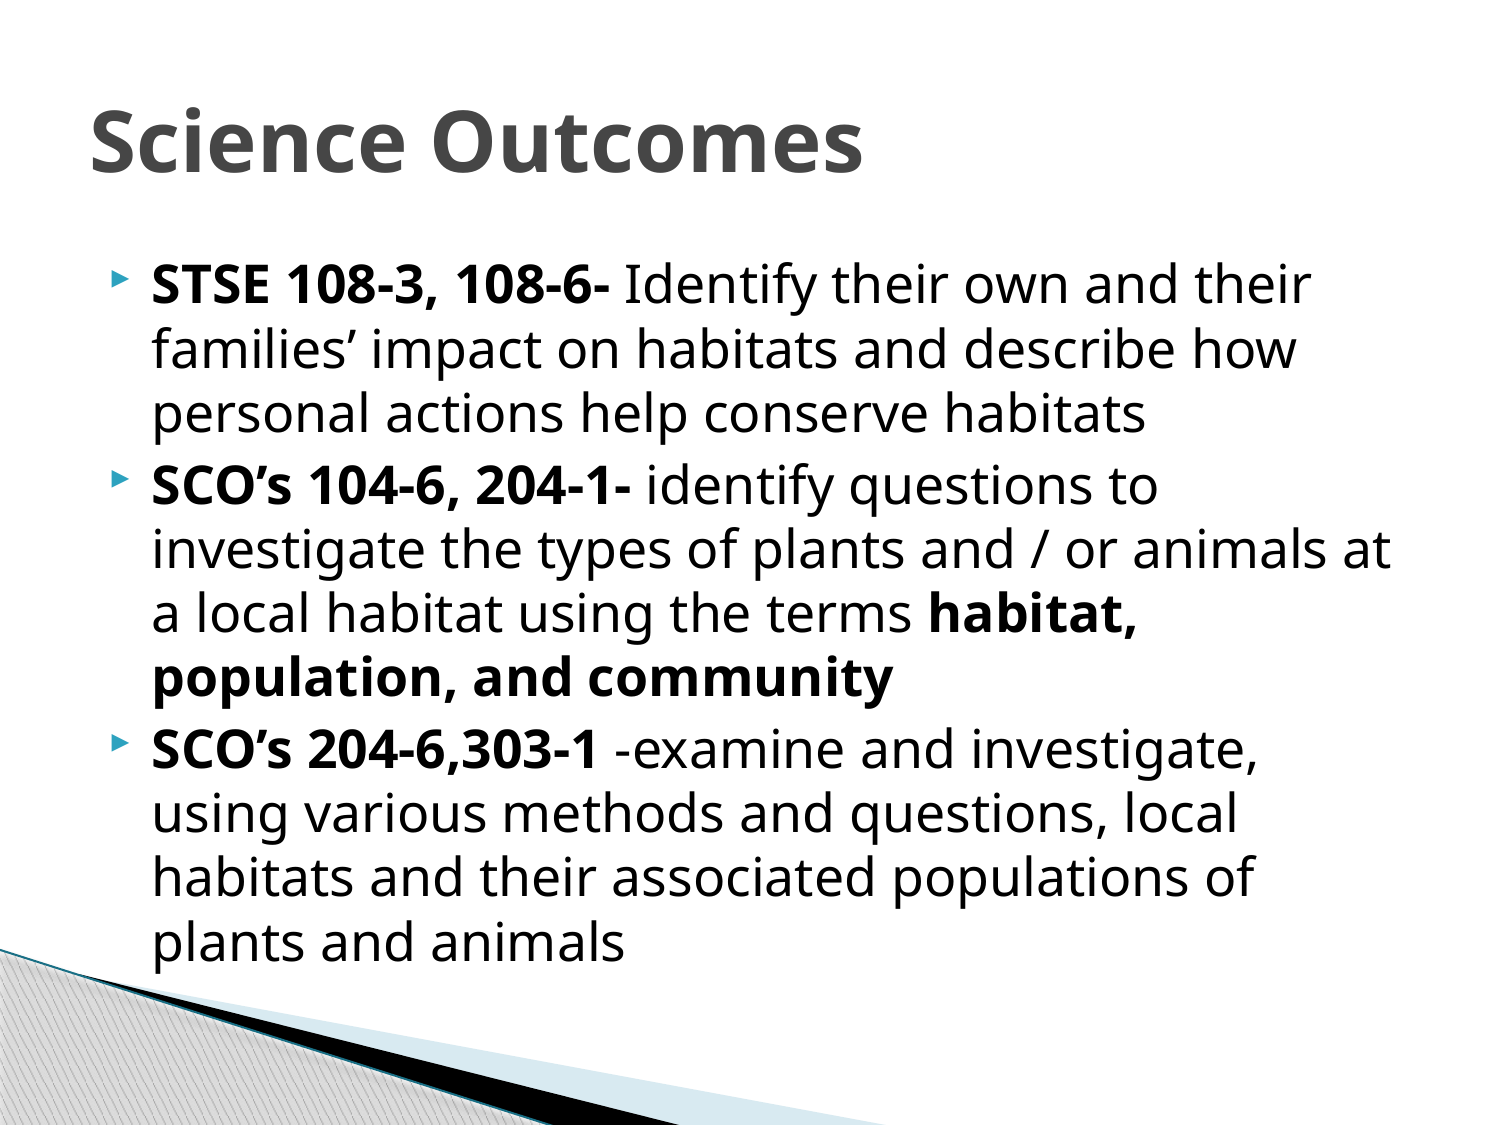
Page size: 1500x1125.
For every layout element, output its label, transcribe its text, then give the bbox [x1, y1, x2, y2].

list STSE 108-3, 108-6- Identify their own and their families’ impact on habitats and describe how personal actions help conserve habitats SCO’s 104-6, 204-1- identify questions to investigate the types of plants and / or animals at a local habitat using the terms habitat, population, and community SCO’s 204-6,303-1 -examine and investigate, using various methods and questions, local habitats and their associated populations of plants and animals [74, 242, 1426, 986]
title Science Outcomes [75, 45, 1425, 233]
